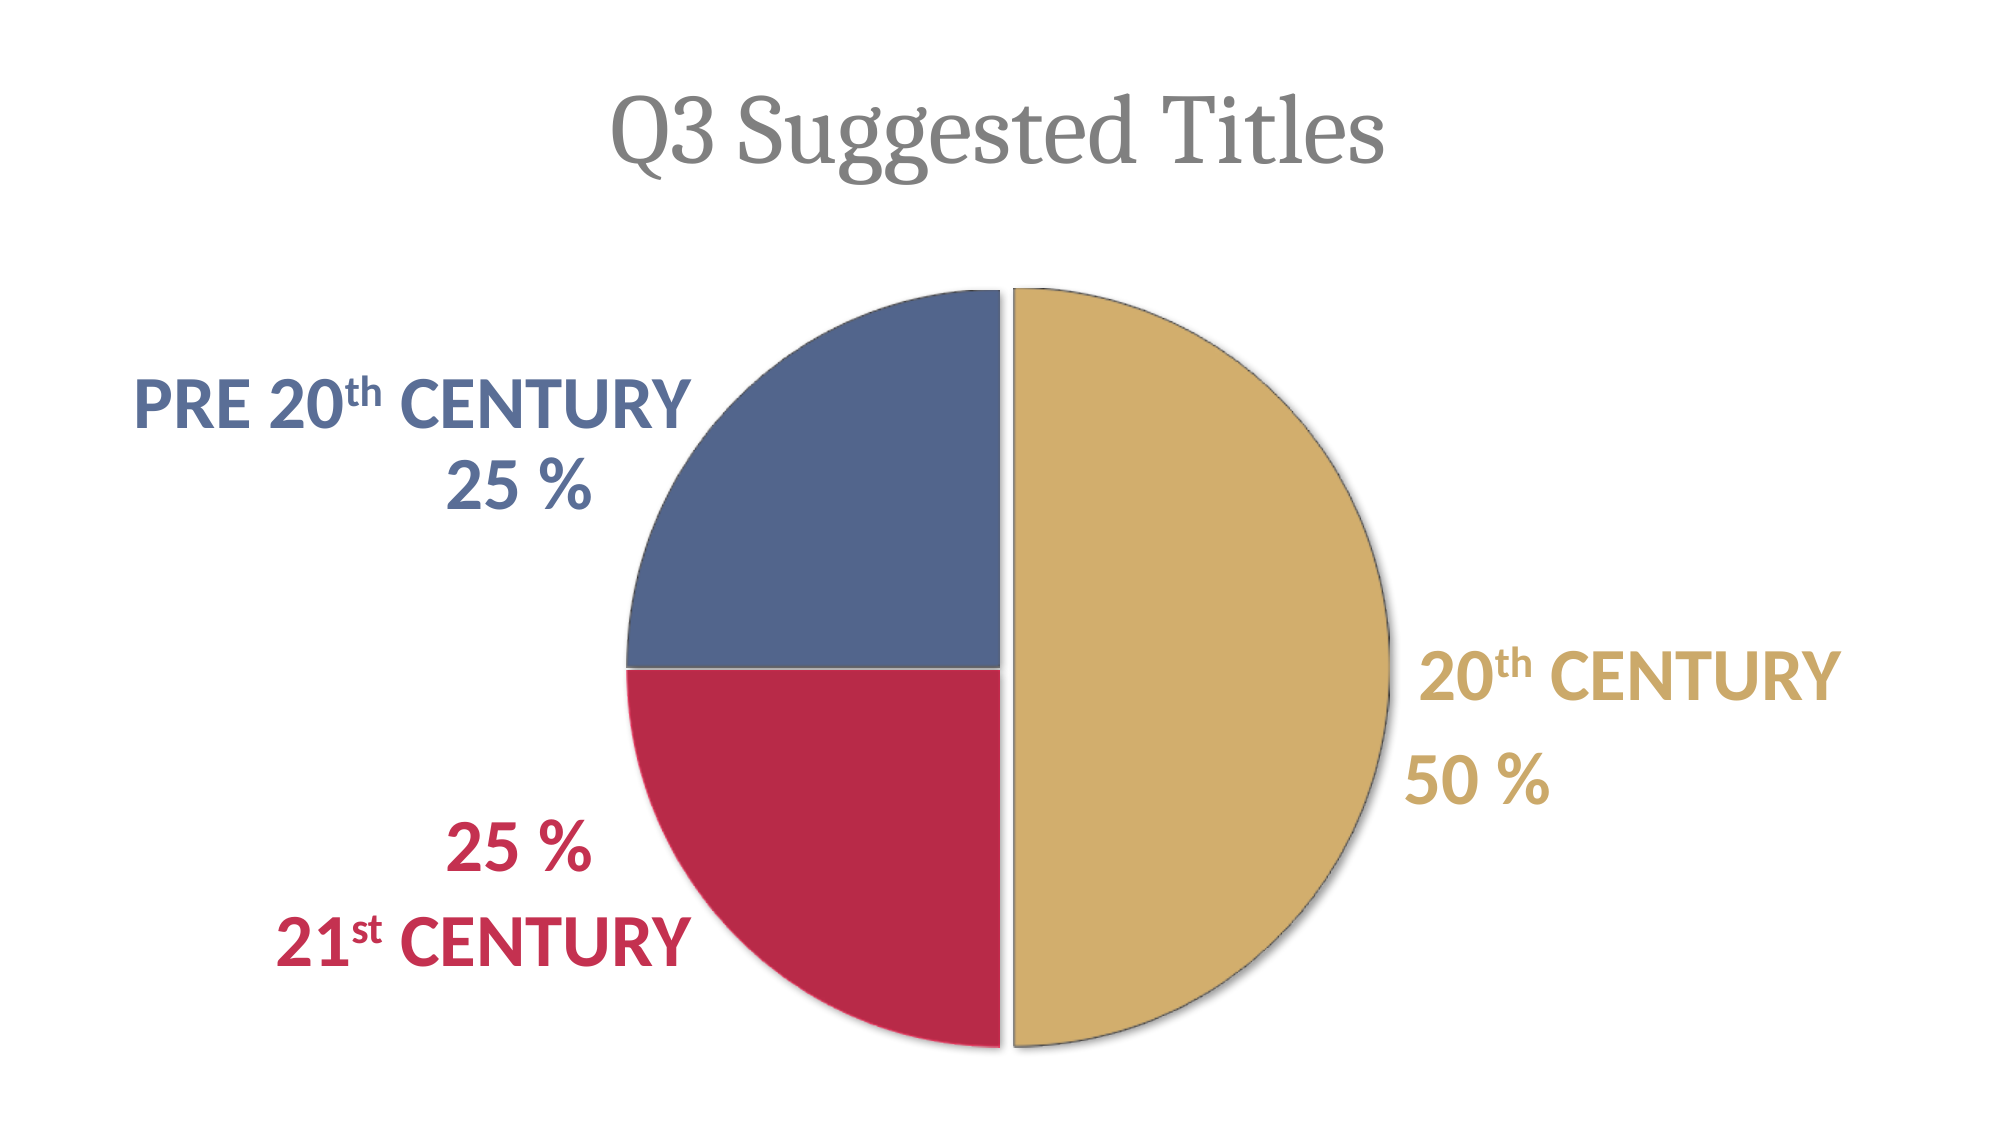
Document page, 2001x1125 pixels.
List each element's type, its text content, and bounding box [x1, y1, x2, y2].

text_box 21st CENTURY [204, 883, 626, 989]
text_box 20th CENTURY [1404, 617, 1876, 723]
text_box Q3 Suggested Titles [333, 56, 1666, 191]
text_box 25 % [379, 789, 608, 895]
picture [626, 290, 1000, 668]
text_box 25 % [393, 427, 608, 532]
text_box PRE 20th CENTURY [98, 346, 626, 451]
text_box 50 % [1399, 722, 1585, 827]
picture [626, 670, 1000, 1048]
picture [1013, 288, 1390, 1048]
